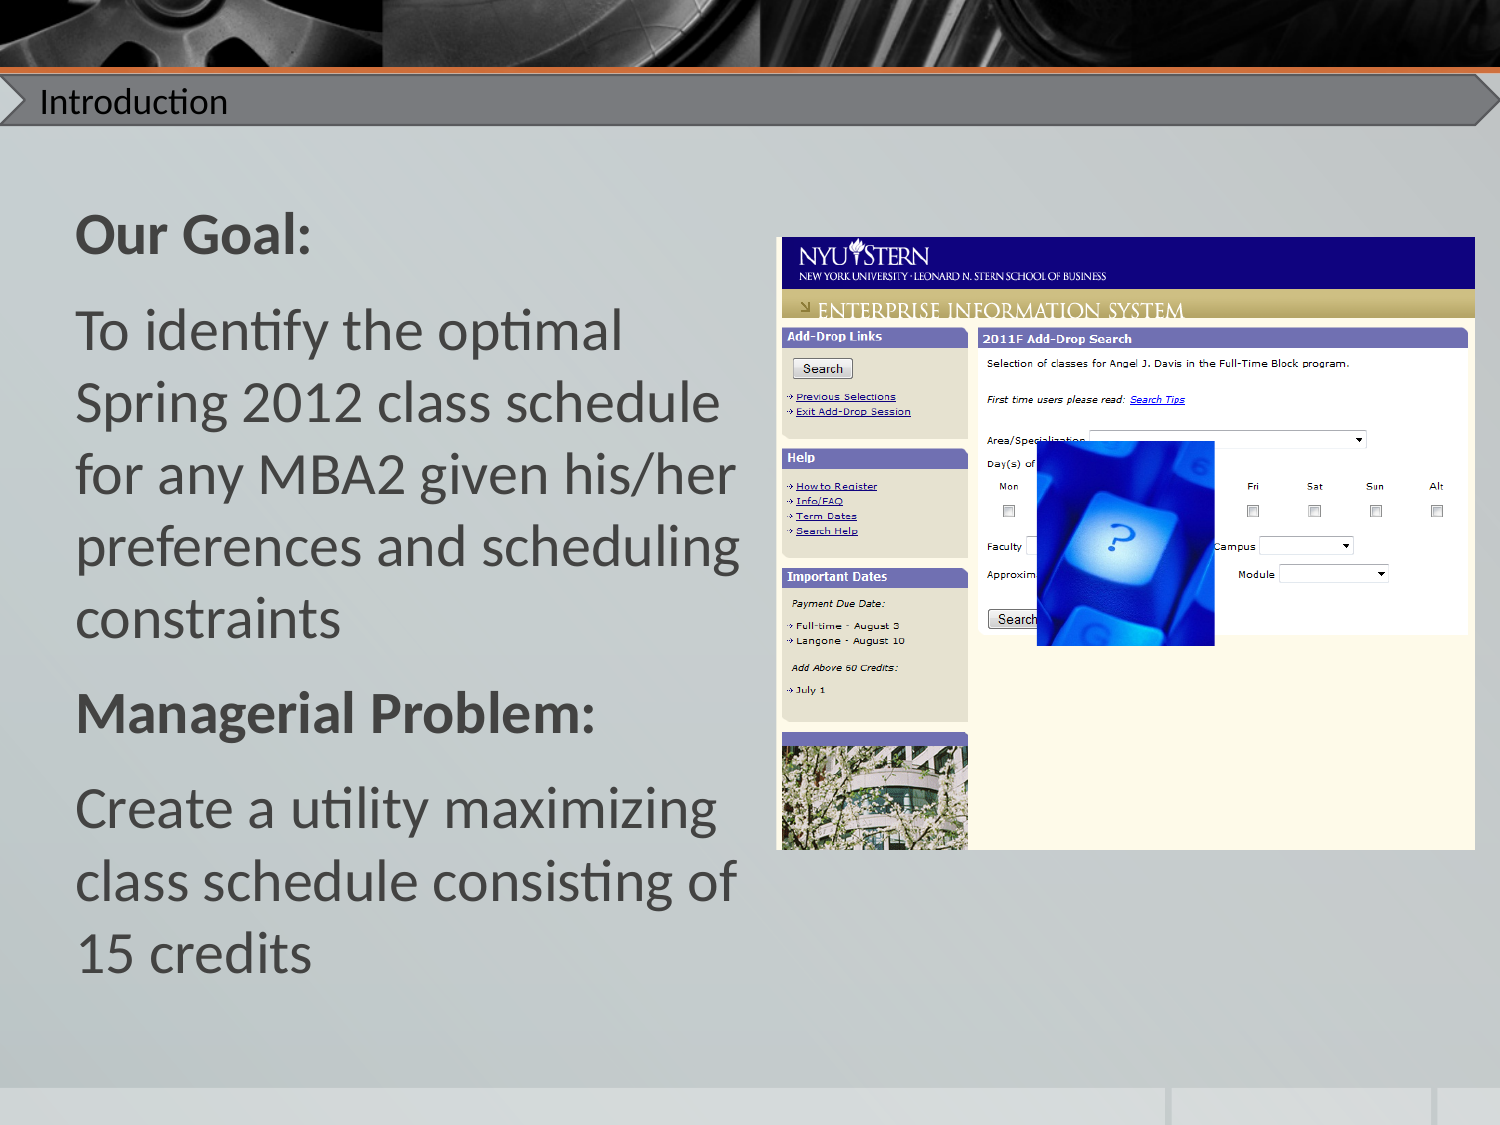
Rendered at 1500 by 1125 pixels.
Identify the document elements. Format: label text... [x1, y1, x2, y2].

picture [776, 237, 1476, 851]
picture [0, 0, 1500, 67]
list Our Goal: To identify the optimal Spring 2012 class schedule for any MBA2 given his/her preferences and scheduling constraints Managerial Problem: Create a utility maximizing class schedule consisting of 15 credits [75, 187, 750, 1005]
text_box Introduction [0, 73, 1500, 127]
